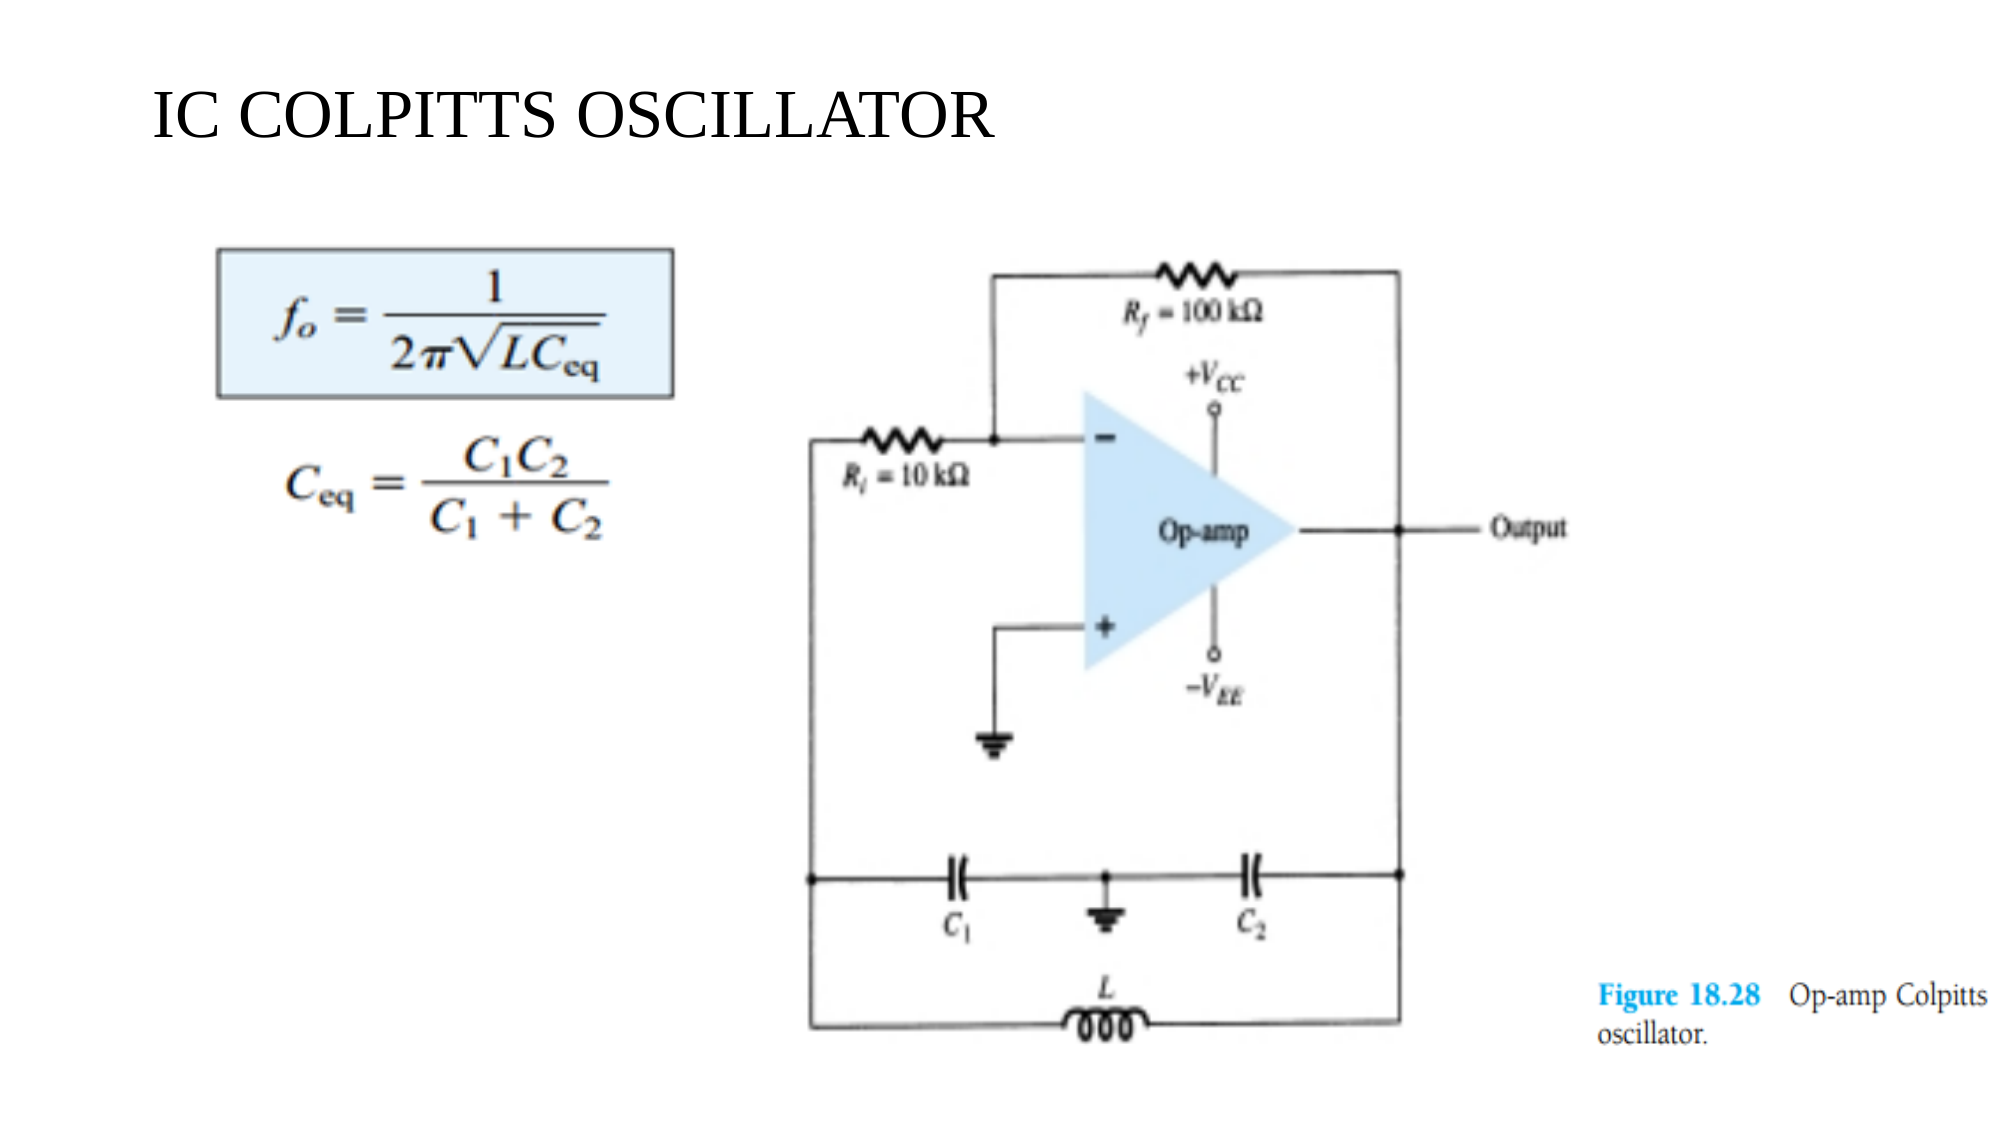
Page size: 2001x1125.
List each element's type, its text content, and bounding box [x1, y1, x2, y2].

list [799, 244, 2000, 1050]
picture [178, 231, 738, 550]
title IC COLPITTS OSCILLATOR [137, 59, 1863, 172]
